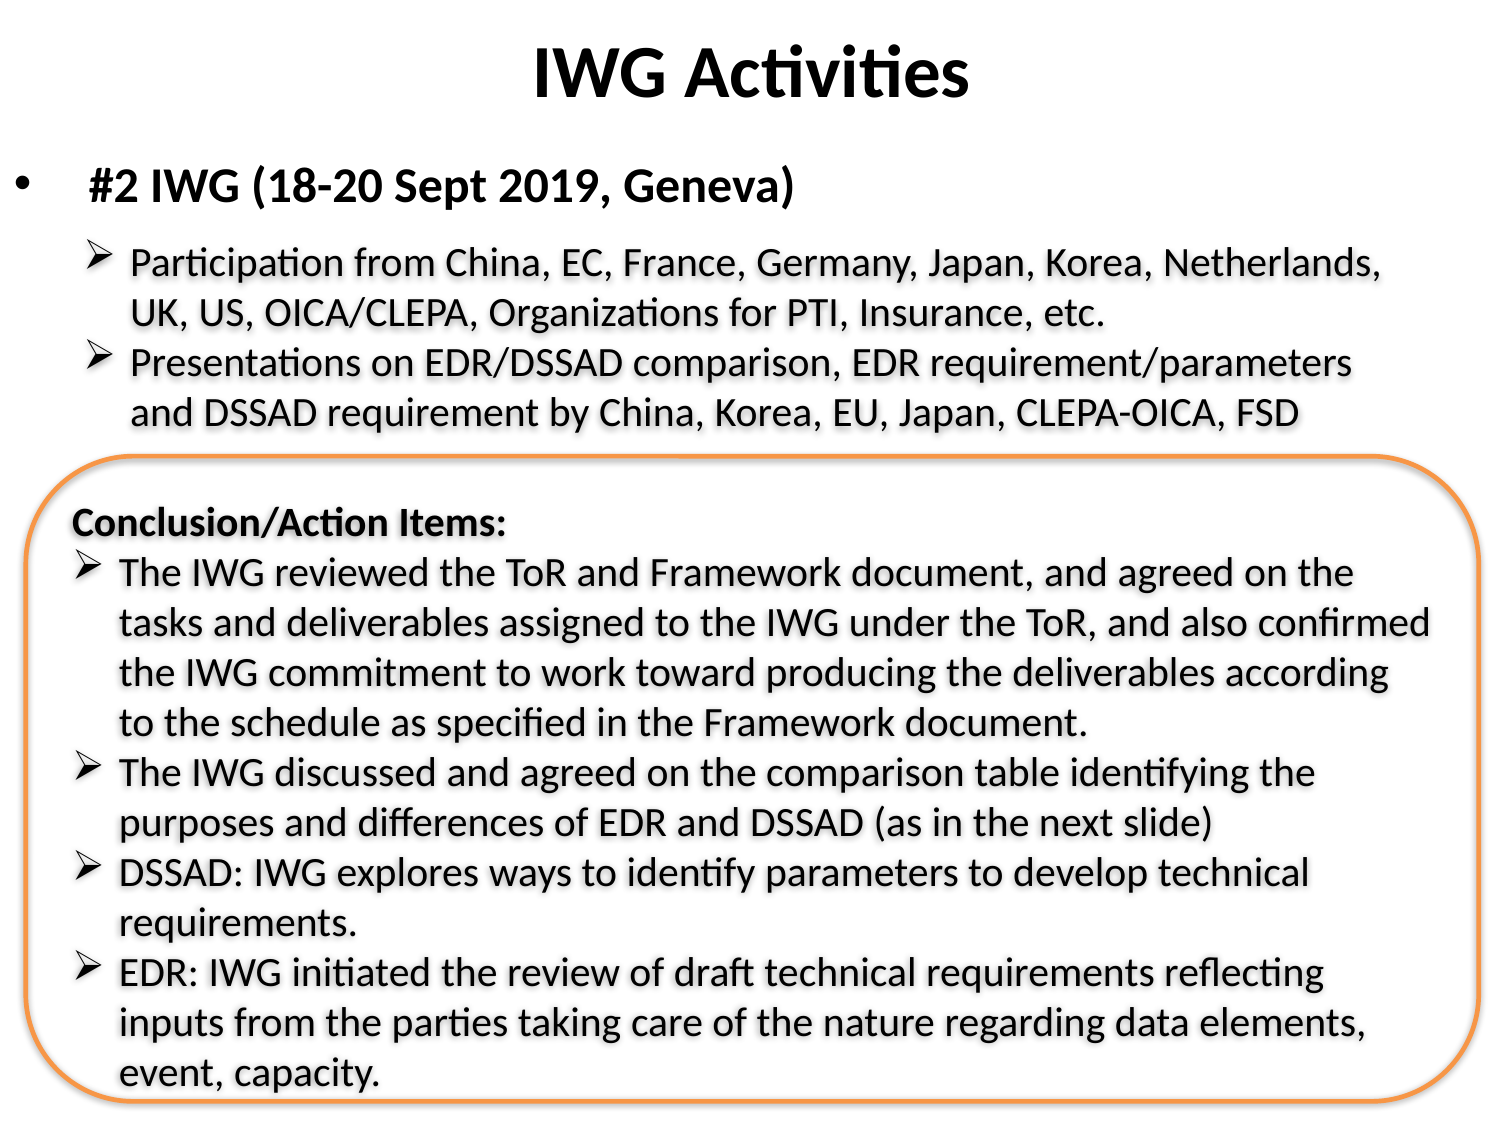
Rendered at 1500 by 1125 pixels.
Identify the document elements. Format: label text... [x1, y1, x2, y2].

text_box IWG Activities [2, 32, 1500, 102]
text_box Participation from China, EC, France, Germany, Japan, Korea, Netherlands, UK, US, OICA/CLEPA, Organizations for PTI, Insurance, etc. Presentations on EDR/DSSAD comparison, EDR requirement/parameters and DSSAD requirement by China, Korea, EU, Japan, CLEPA-OICA, FSD [49, 208, 1428, 487]
text_box #2 IWG (18-20 Sept 2019, Geneva) [0, 145, 1349, 212]
text_box Conclusion/Action Items: The IWG reviewed the ToR and Framework document, and agreed on the tasks and deliverables assigned to the IWG under the ToR, and also confirmed the IWG commitment to work toward producing the deliverables according to the schedule as specified in the Framework document. The IWG discussed and agreed on the comparison table identifying the purposes and differences of EDR and DSSAD (as in the next slide) DSSAD: IWG explores ways to identify parameters to develop technical requirements. EDR: IWG initiated the review of draft technical requirements reflecting inputs from the parties taking care of the nature regarding data elements, event, capacity. [22, 453, 1482, 1105]
